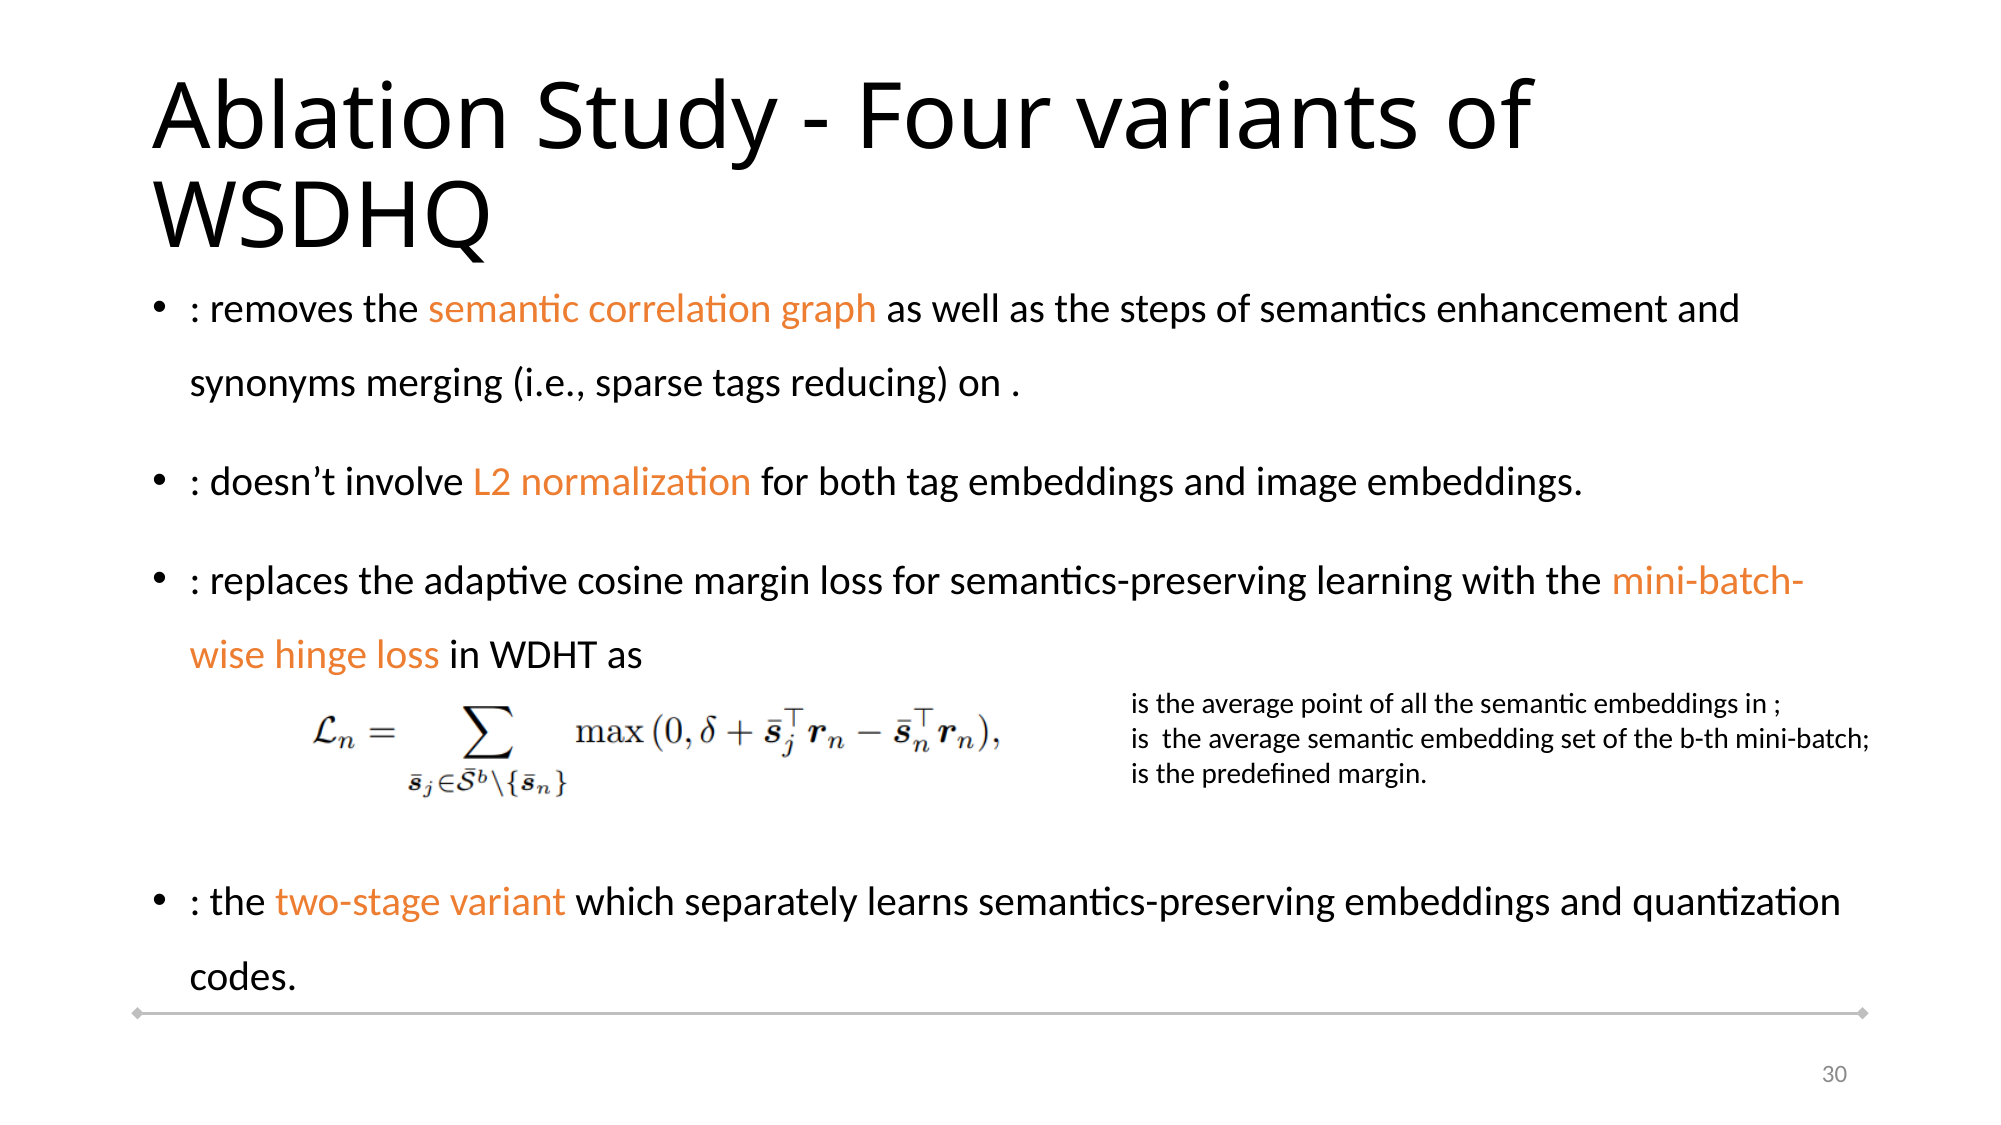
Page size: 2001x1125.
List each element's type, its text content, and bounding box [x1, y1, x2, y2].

slide_number 30 [1412, 1042, 1863, 1103]
picture [297, 686, 1029, 809]
title Ablation Study - Four variants of WSDHQ [137, 59, 1863, 278]
